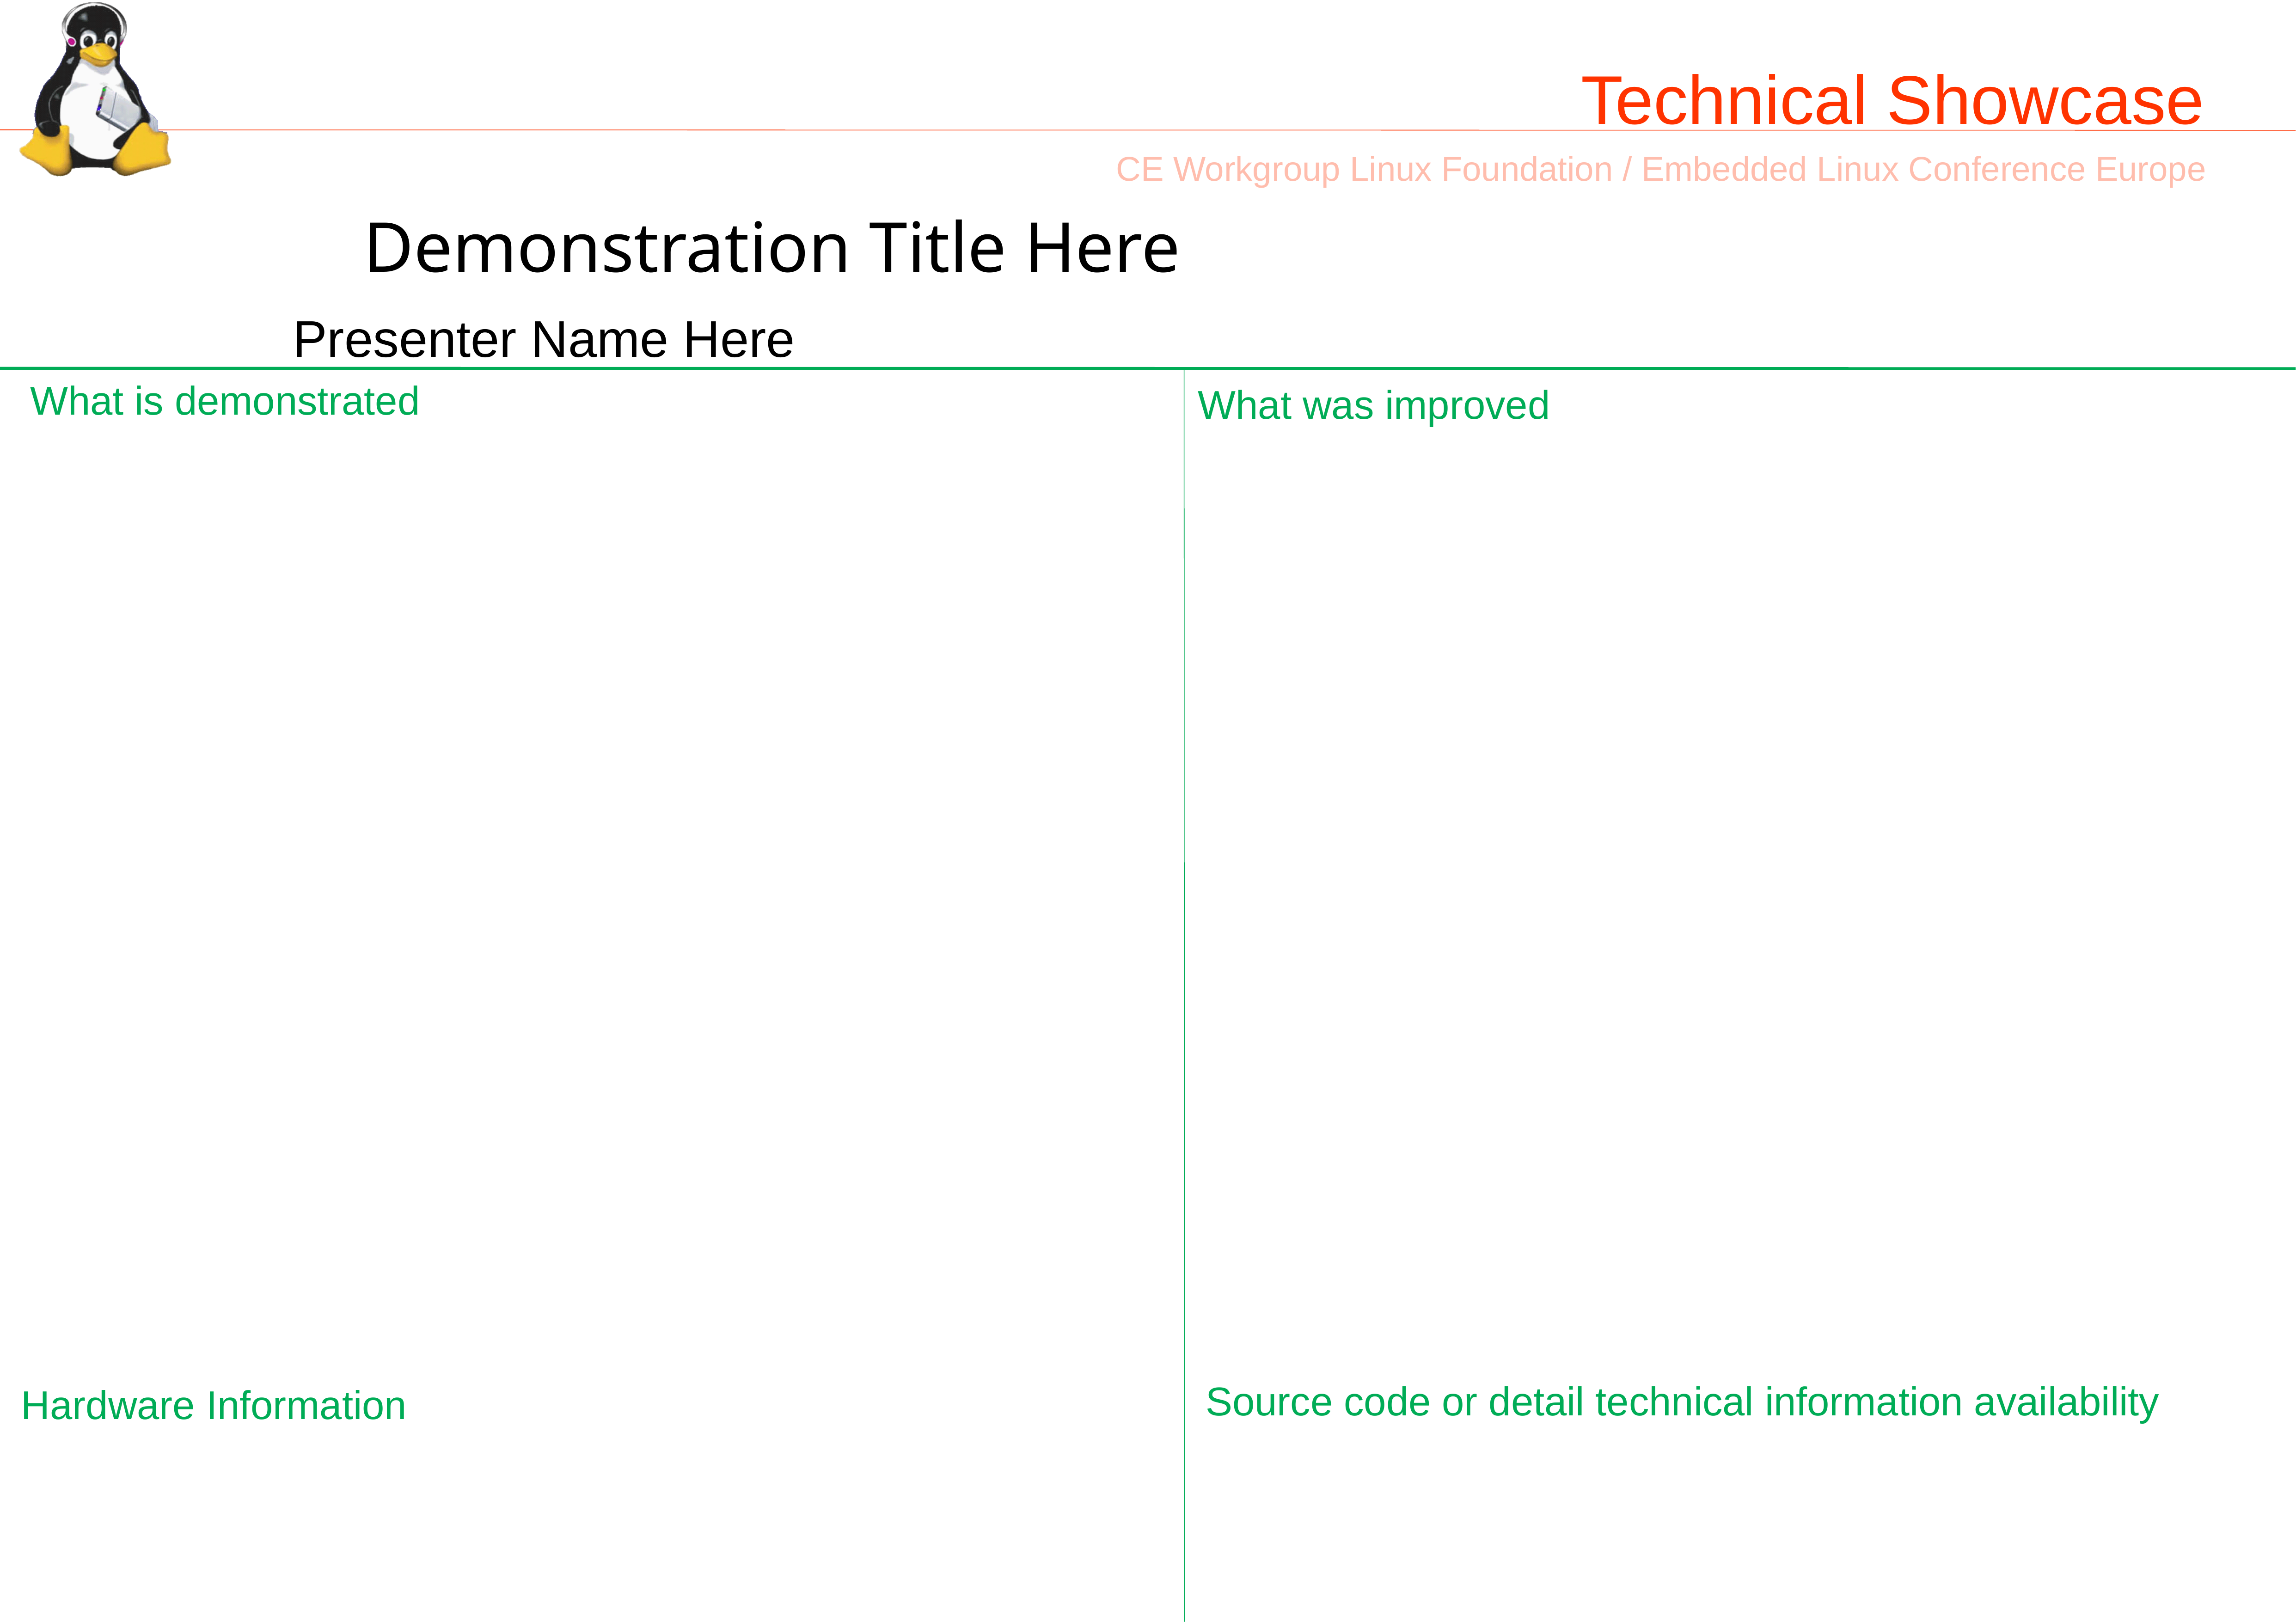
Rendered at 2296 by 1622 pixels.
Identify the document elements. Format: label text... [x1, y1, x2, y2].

text_box Presenter Name Here [272, 294, 816, 378]
picture [0, 0, 191, 180]
text_box Demonstration Title Here [343, 192, 1201, 297]
